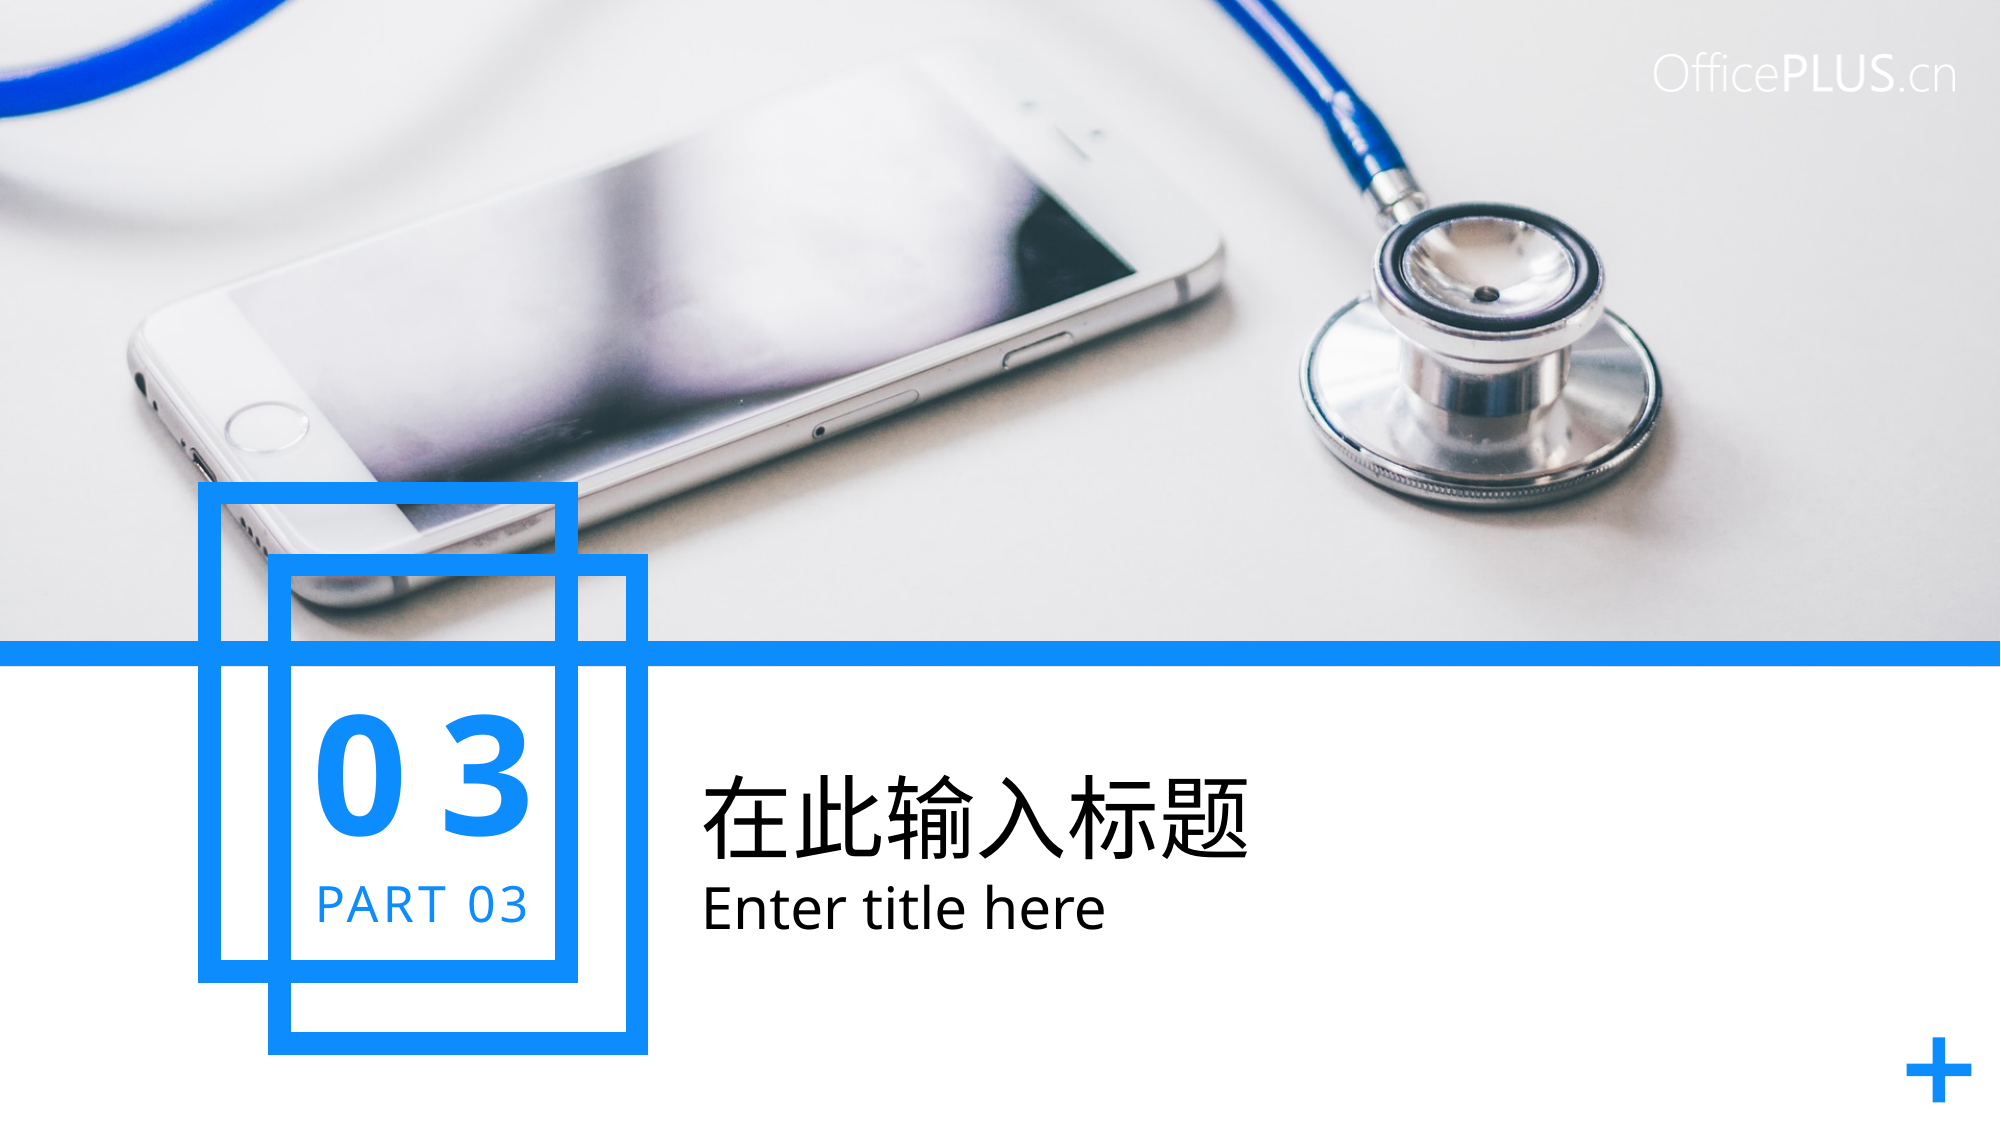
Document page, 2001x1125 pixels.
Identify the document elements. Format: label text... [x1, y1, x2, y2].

text_box PART 03 [300, 864, 550, 940]
picture [578, 576, 626, 641]
picture [0, 0, 2000, 641]
text_box 在此输入标题 Enter title here [686, 753, 1314, 949]
text_box 03 [297, 661, 650, 877]
picture [291, 576, 555, 641]
picture [221, 504, 555, 641]
